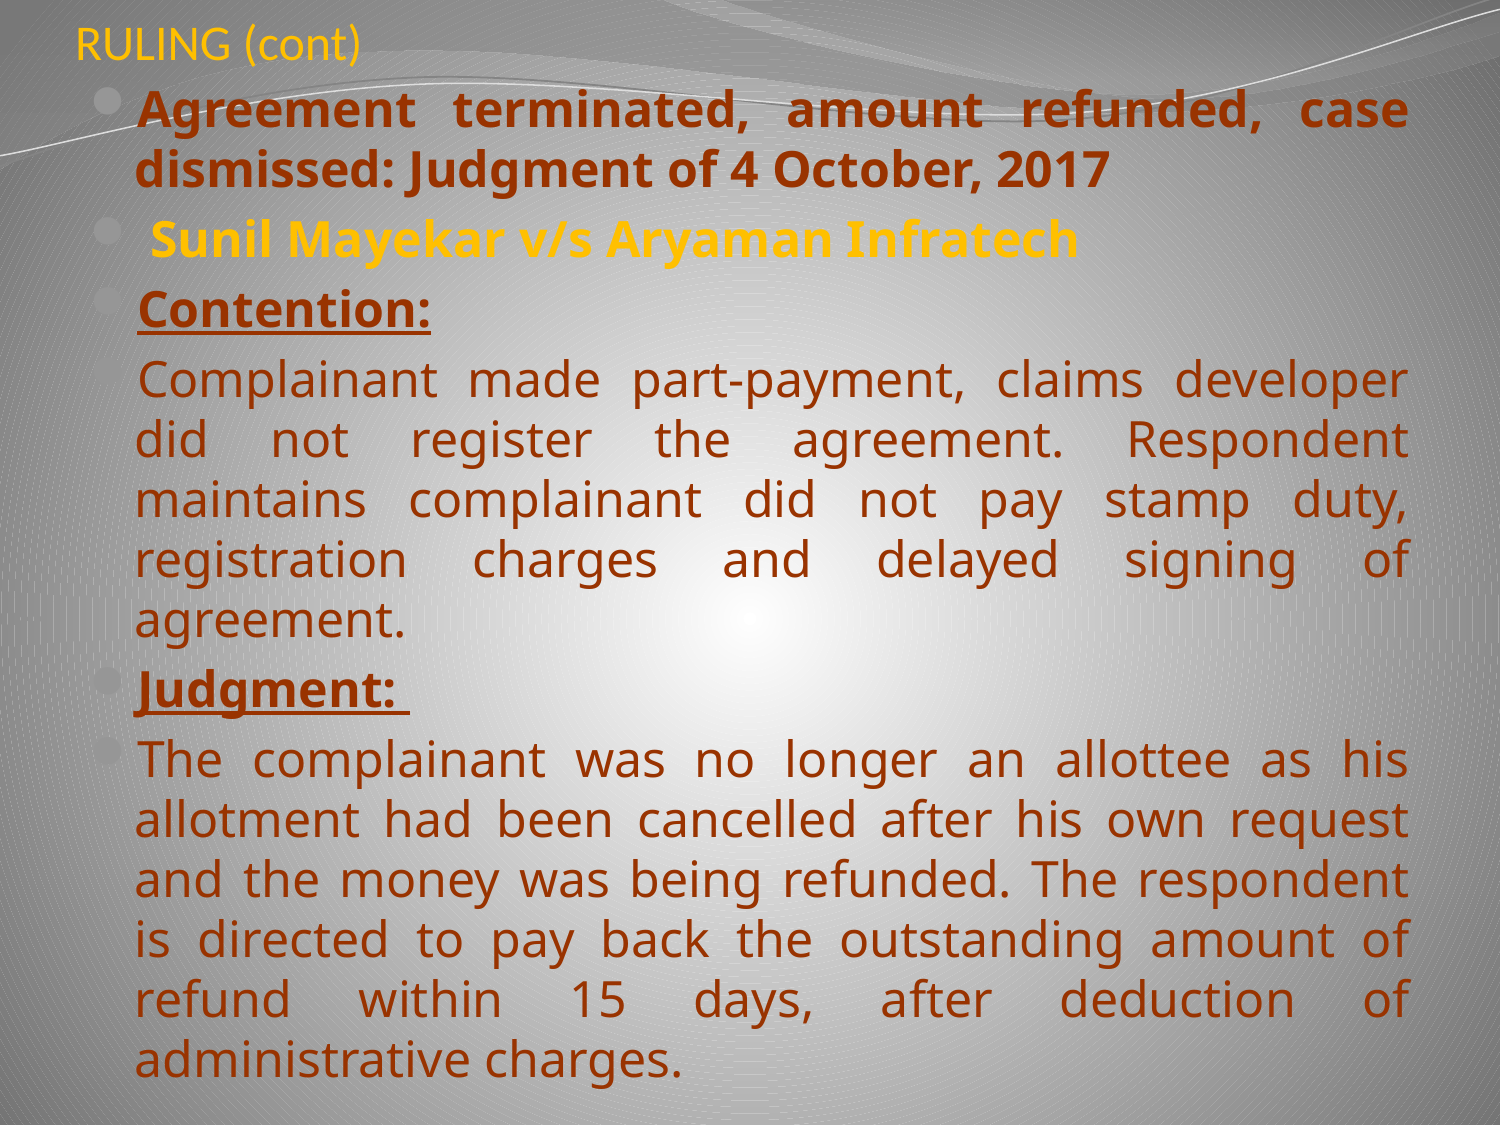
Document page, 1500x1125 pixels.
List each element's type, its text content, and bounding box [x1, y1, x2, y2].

list Agreement terminated, amount refunded, case dismissed: Judgment of 4 October, 2017 Sunil Mayekar v/s Aryaman Infratech Contention: Complainant made part-payment, claims developer did not register the agreement. Respondent maintains complainant did not pay stamp duty, registration charges and delayed signing of agreement. Judgment: The complainant was no longer an allottee as his allotment had been cancelled after his own request and the money was being refunded. The respondent is directed to pay back the outstanding amount of refund within 15 days, after deduction of administrative charges. [75, 70, 1425, 1038]
title RULING (cont) [75, 23, 1425, 70]
